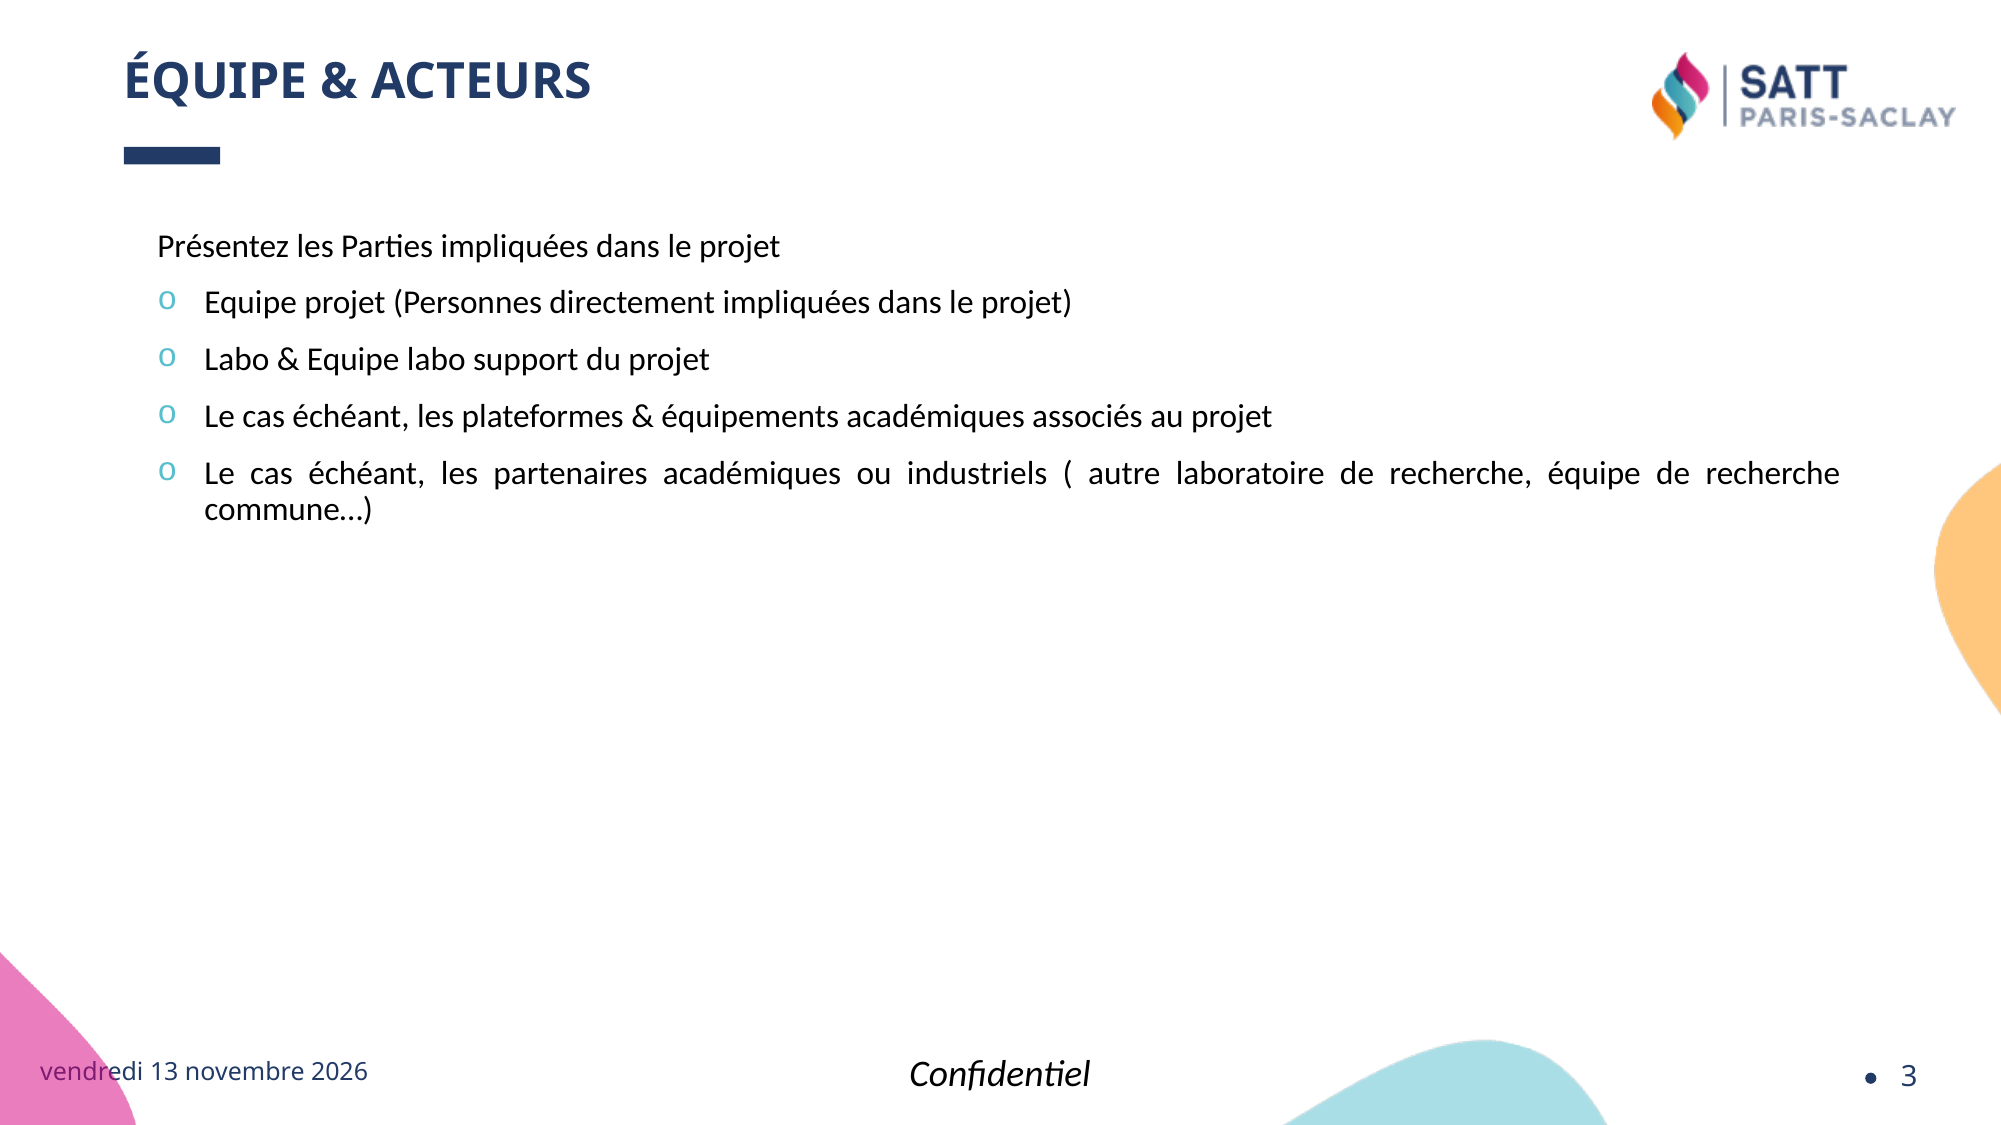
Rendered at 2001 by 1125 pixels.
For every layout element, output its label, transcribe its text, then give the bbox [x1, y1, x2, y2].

text_box Confidentiel [0, 1042, 2000, 1125]
picture [1652, 52, 1956, 141]
list Présentez les Parties impliquées dans le projet Equipe projet (Personnes directement impliquées dans le projet) Labo & Equipe labo support du projet Le cas échéant, les plateformes & équipements académiques associés au projet Le cas échéant, les partenaires académiques ou industriels ( autre laboratoire de recherche, équipe de recherche commune…) [142, 221, 1858, 975]
title Équipe & Acteurs [108, 0, 1217, 165]
